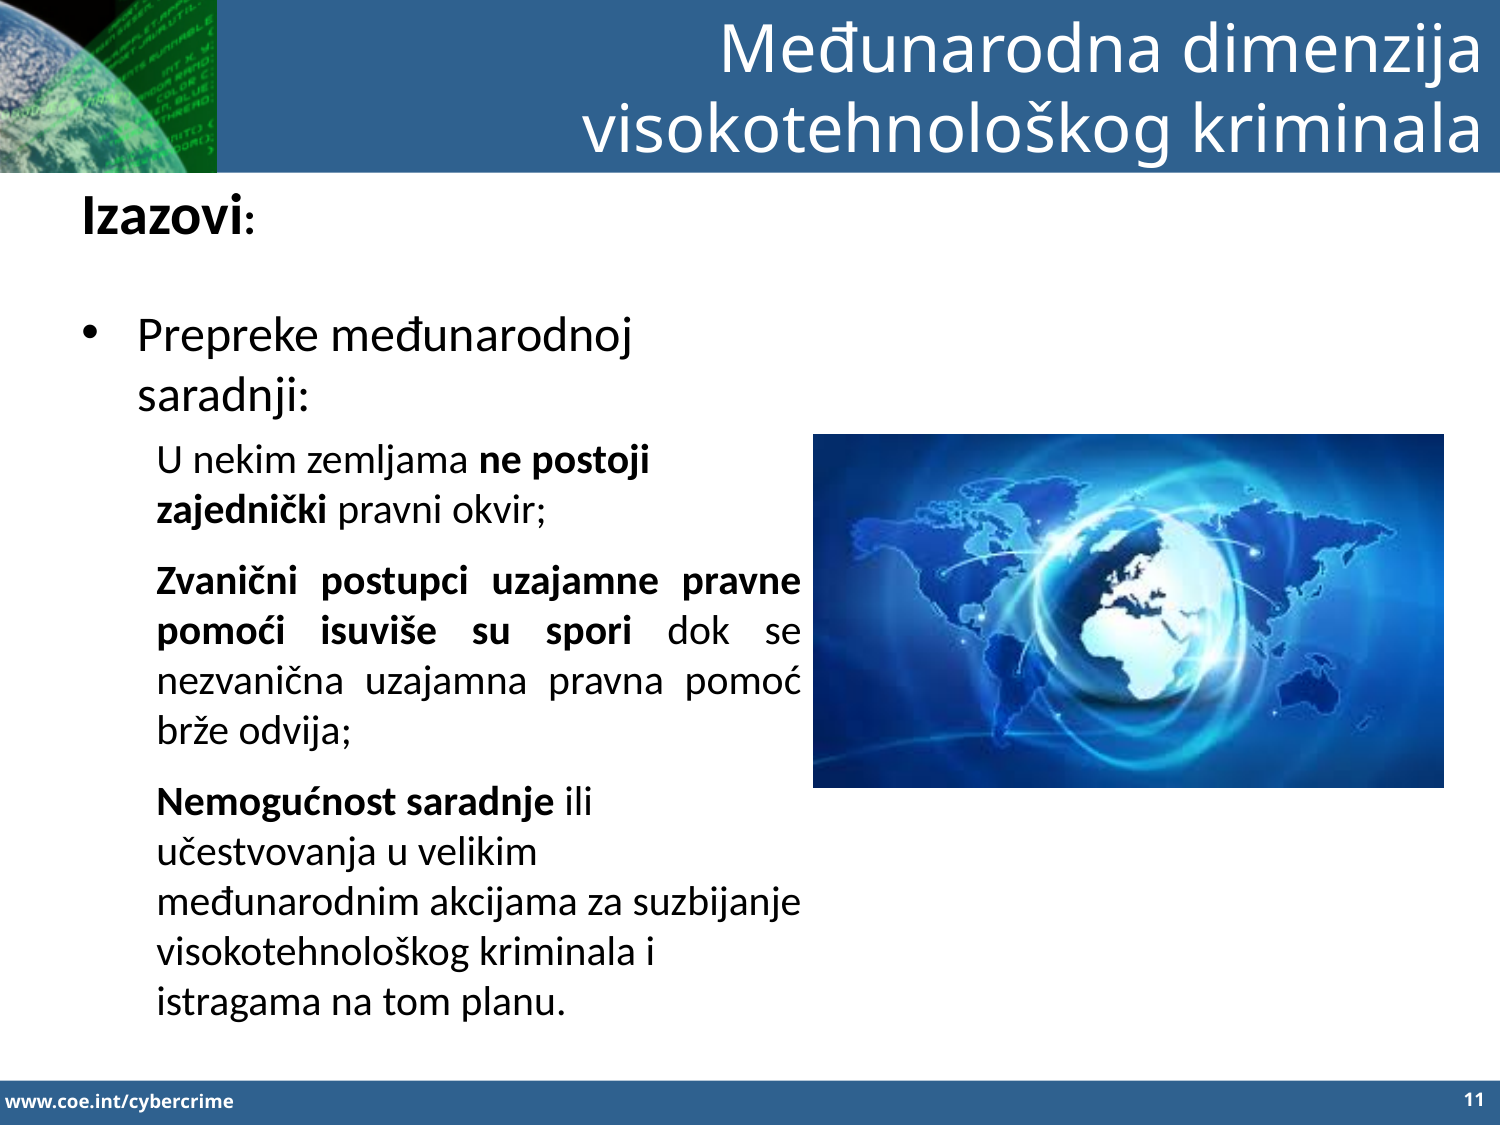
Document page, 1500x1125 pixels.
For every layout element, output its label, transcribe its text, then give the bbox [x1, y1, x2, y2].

text_box Izazovi: Prepreke međunarodnoj saradnji: U nekim zemljama ne postoji zajednički pravni okvir; Zvanični postupci uzajamne pravne pomoći isuviše su spori dok se nezvanična uzajamna pravna pomoć brže odvija; Nemogućnost saradnje ili učestvovanja u velikim međunarodnim akcijama za suzbijanje visokotehnološkog kriminala i istragama na tom planu. [66, 99, 817, 1032]
picture [813, 434, 1444, 788]
slide_number 11 [1149, 1079, 1500, 1125]
text_box Međunarodna dimenzija visokotehnološkog kriminala [329, 9, 1500, 162]
picture [0, 1, 217, 173]
